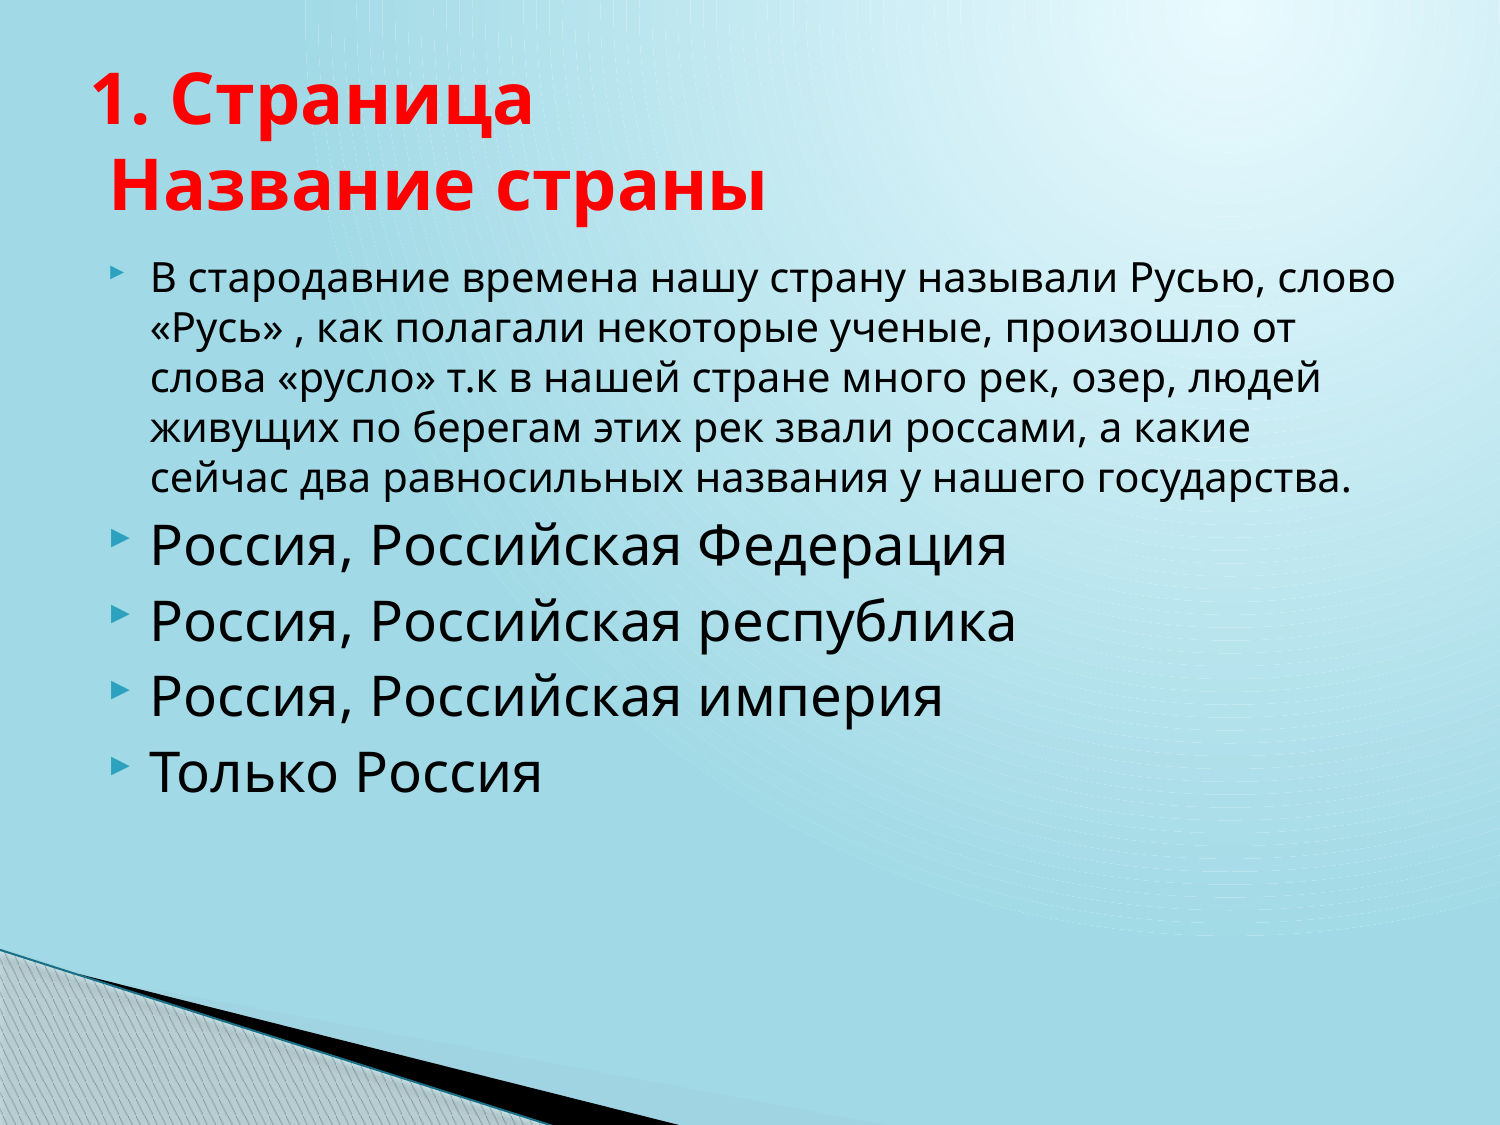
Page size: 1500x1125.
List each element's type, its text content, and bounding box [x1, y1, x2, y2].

list В стародавние времена нашу страну называли Русью, слово «Русь» , как полагали некоторые ученые, произошло от слова «русло» т.к в нашей стране много рек, озер, людей живущих по берегам этих рек звали россами, а какие сейчас два равносильных названия у нашего государства. Россия, Российская Федерация Россия, Российская республика Россия, Российская империя Только Россия [74, 242, 1426, 986]
title 1. Страница Название страны [75, 45, 1425, 233]
